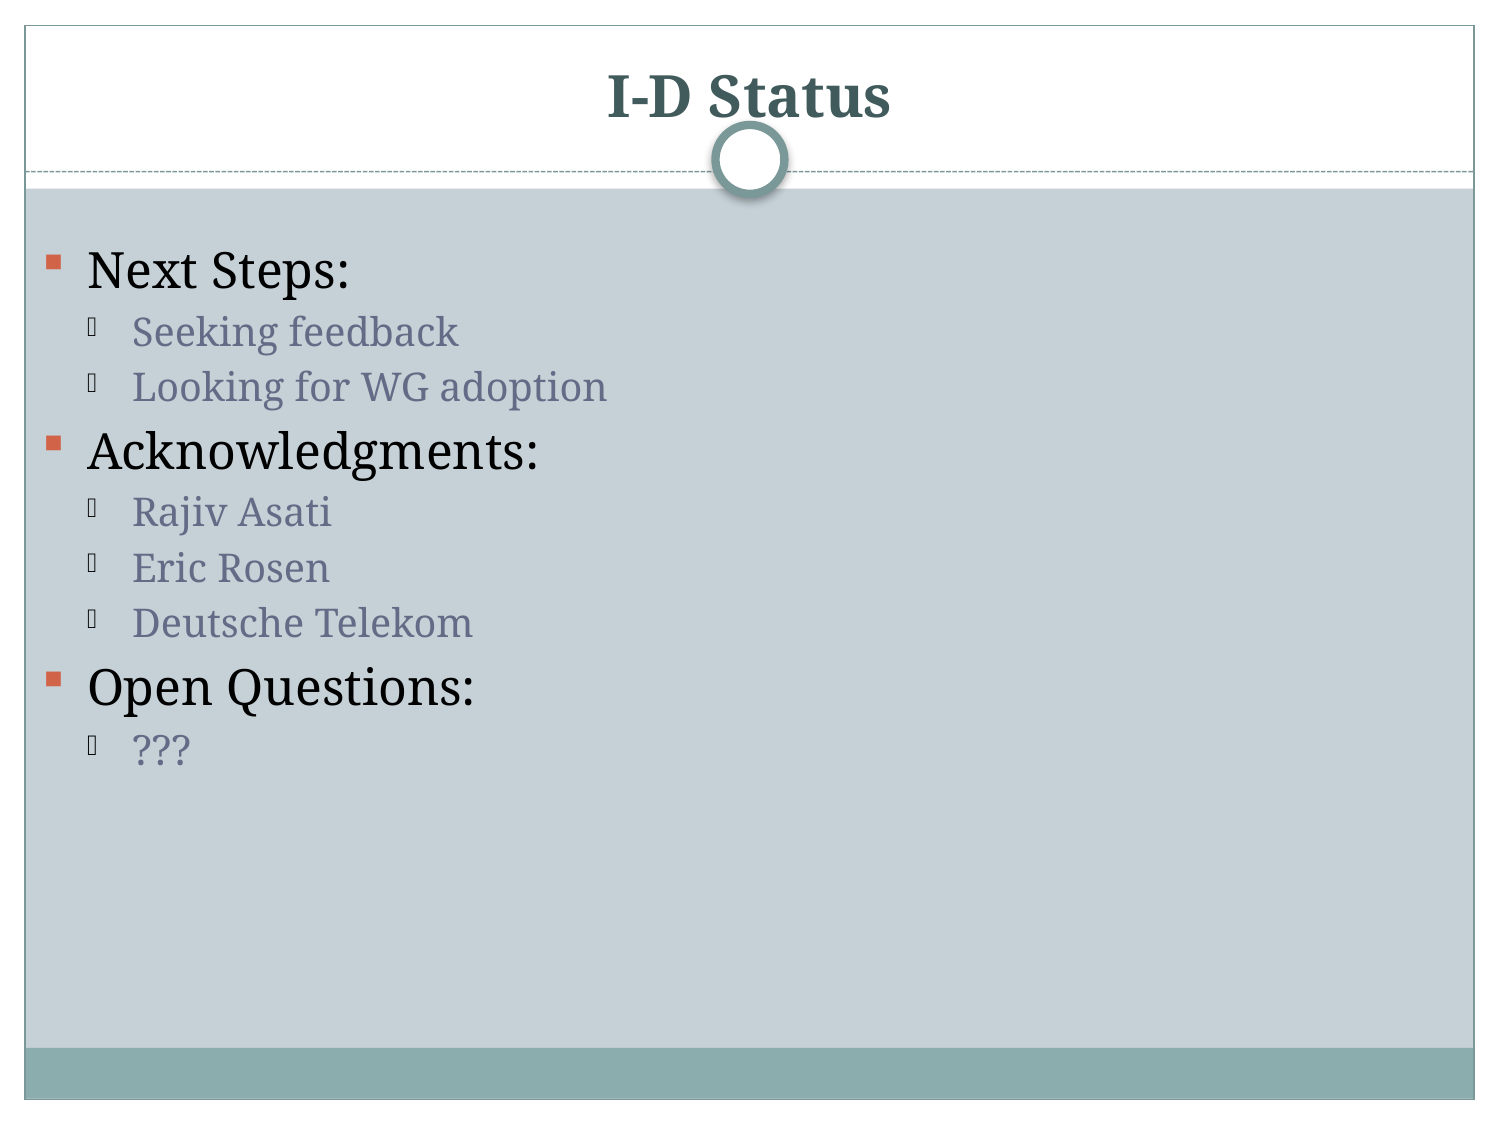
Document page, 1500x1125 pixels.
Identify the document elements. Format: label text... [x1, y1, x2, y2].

list Next Steps: Seeking feedback Looking for WG adoption Acknowledgments: Rajiv Asati Eric Rosen Deutsche Telekom Open Questions: ??? [27, 231, 1462, 1087]
title I-D Status [0, 12, 1500, 137]
